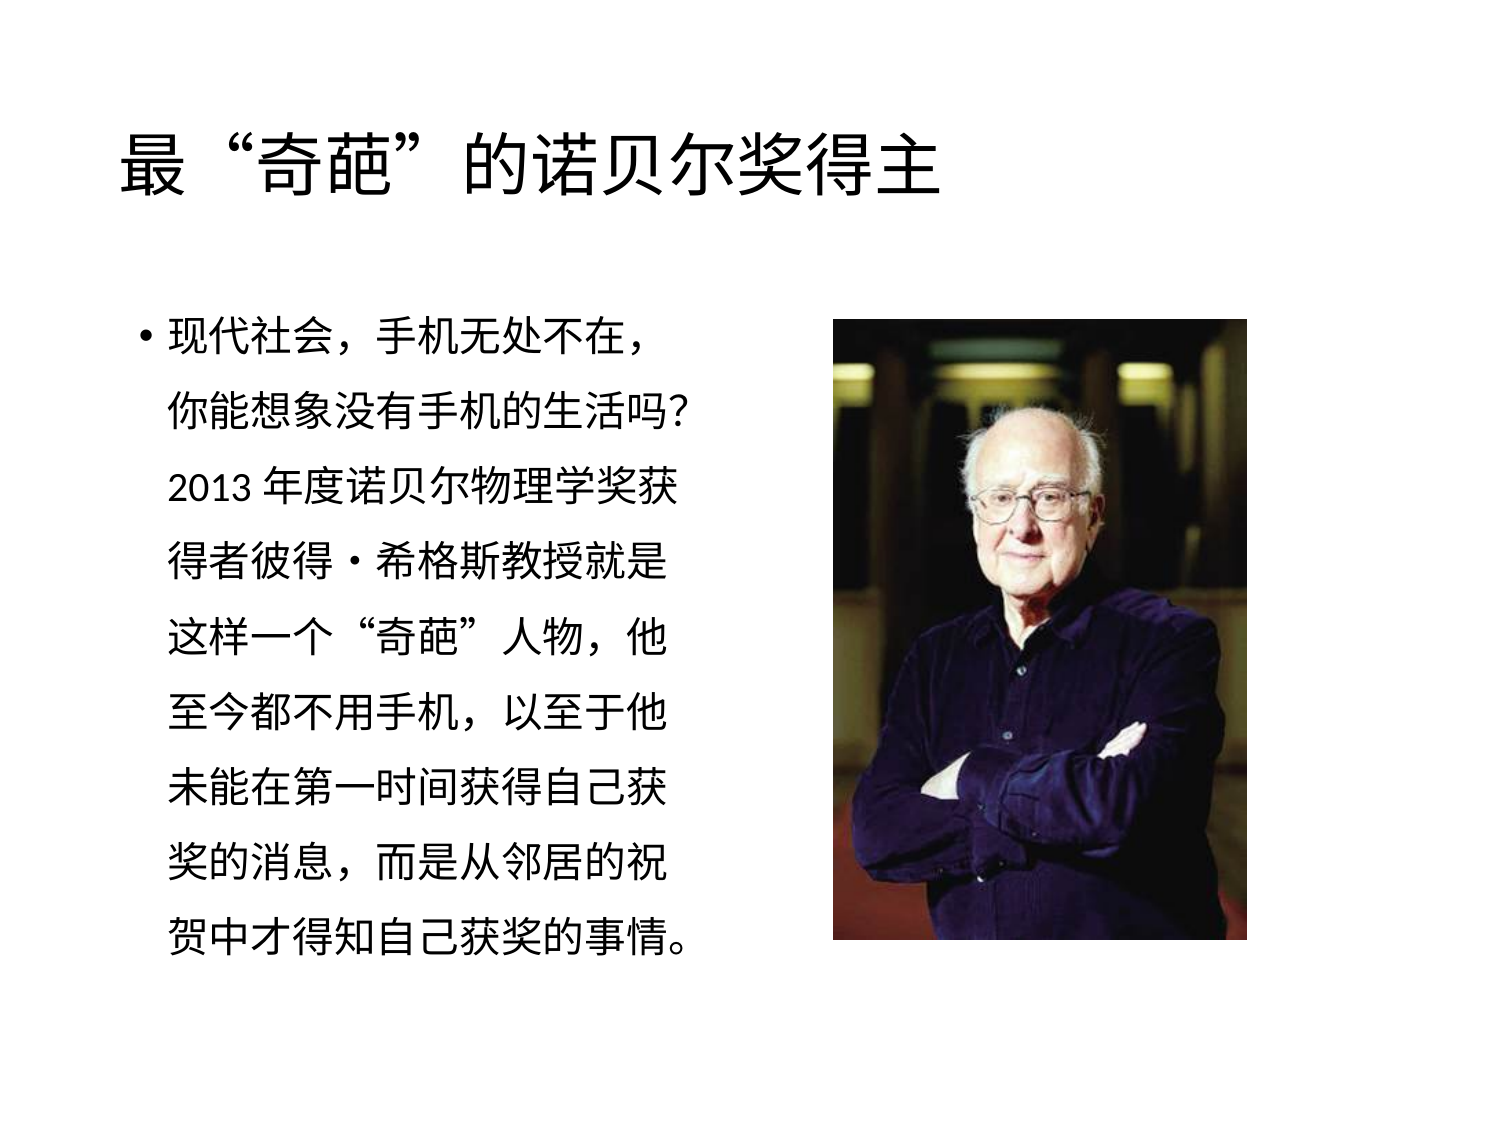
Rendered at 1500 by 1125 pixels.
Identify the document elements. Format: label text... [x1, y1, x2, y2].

picture [833, 319, 1247, 940]
list 现代社会，手机无处不在，你能想象没有手机的生活吗？2013年度诺贝尔物理学奖获得者彼得•希格斯教授就是这样一个“奇葩”人物，他至今都不用手机，以至于他未能在第一时间获得自己获奖的消息，而是从邻居的祝贺中才得知自己获奖的事情。 [123, 277, 720, 992]
title 最“奇葩”的诺贝尔奖得主 [103, 59, 1397, 278]
